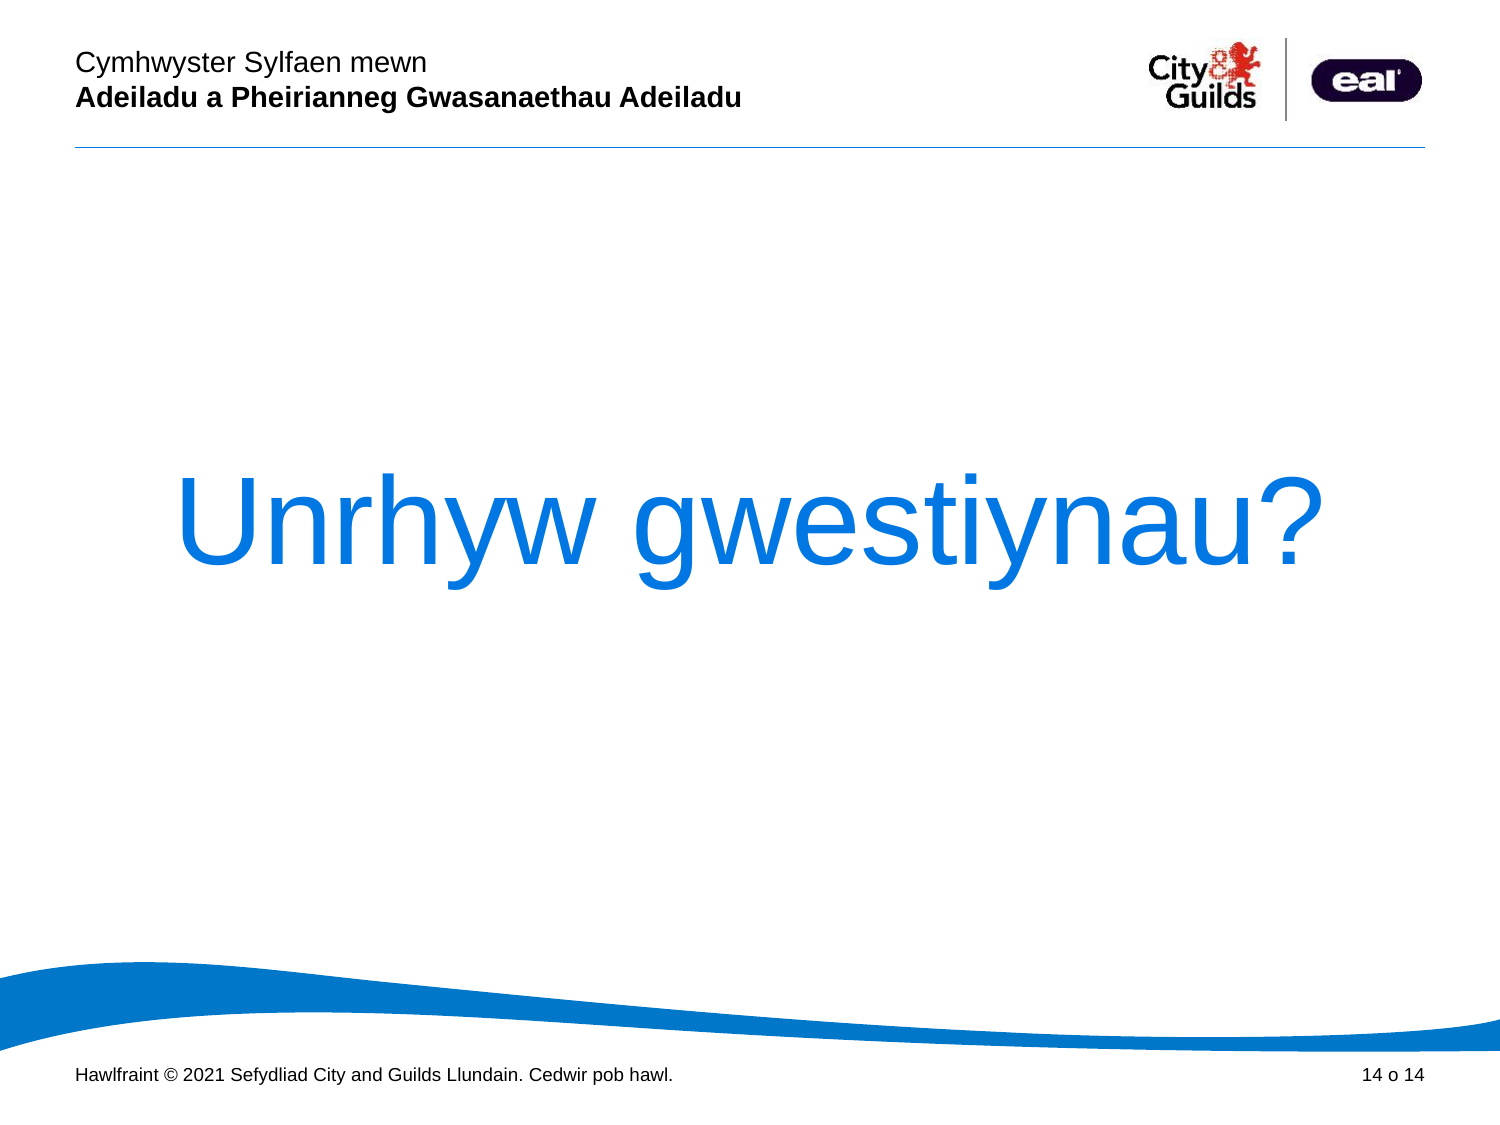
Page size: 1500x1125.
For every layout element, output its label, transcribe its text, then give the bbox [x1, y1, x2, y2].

picture [1149, 38, 1422, 121]
list Unrhyw gwestiynau? [74, 247, 1426, 946]
